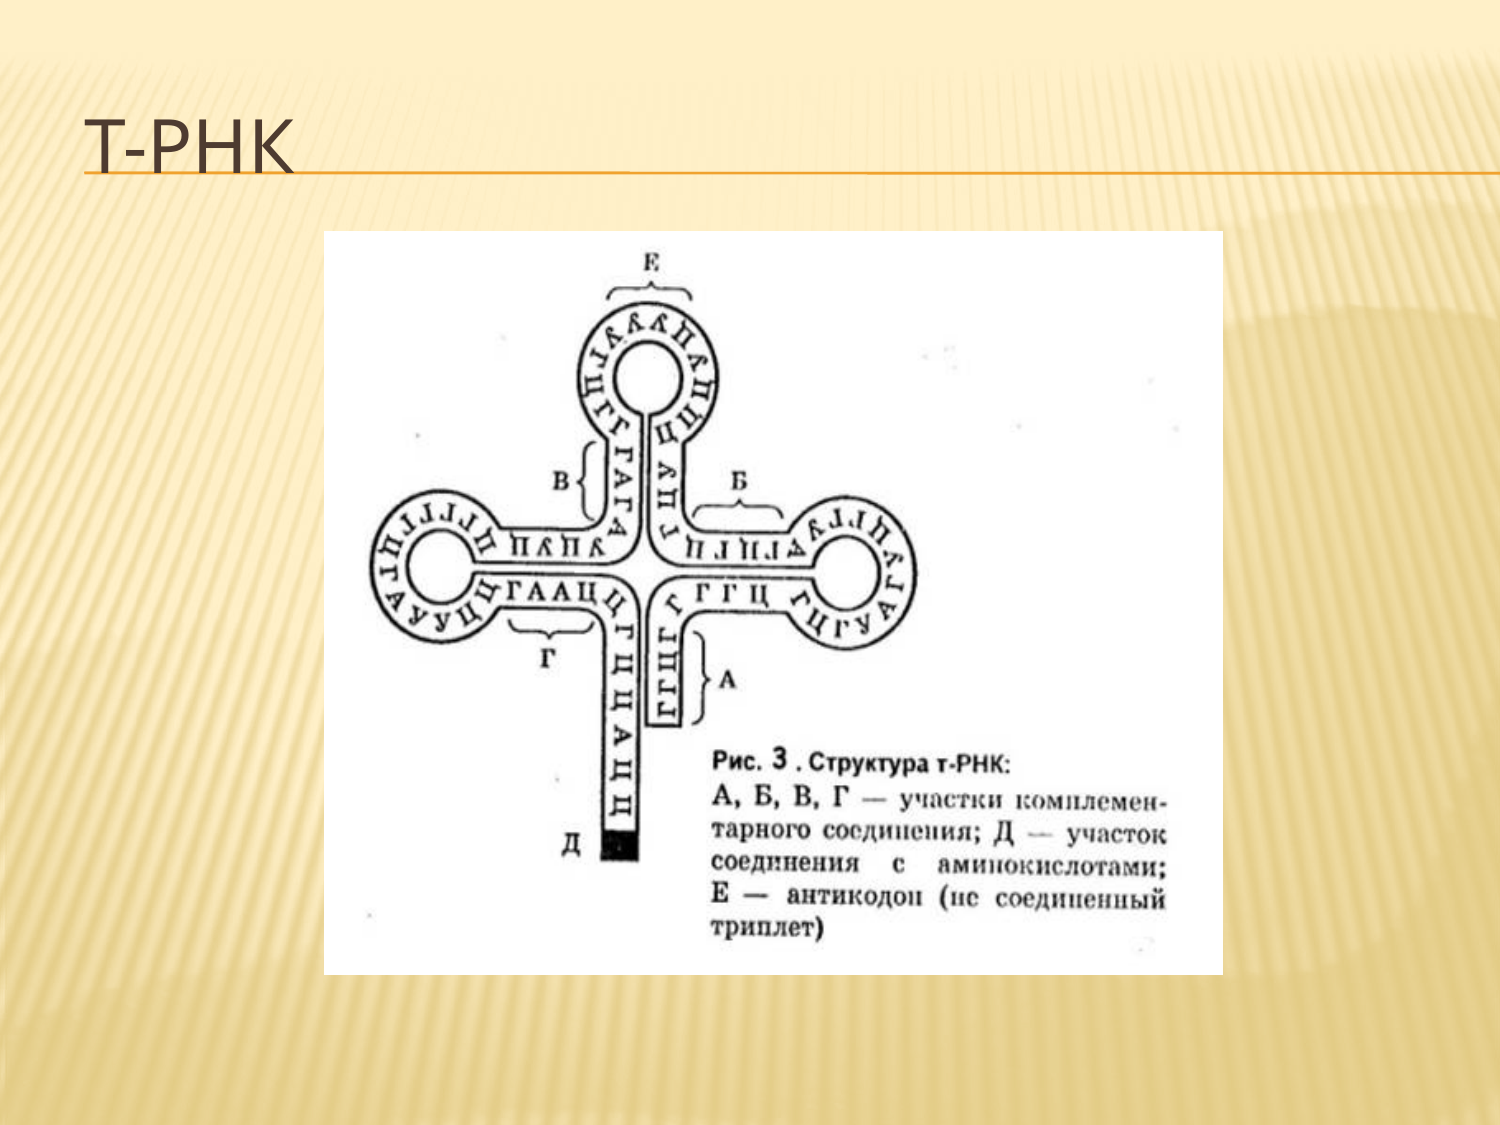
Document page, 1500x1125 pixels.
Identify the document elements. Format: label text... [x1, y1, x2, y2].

title т-РНК [50, 75, 1475, 213]
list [324, 231, 1223, 975]
